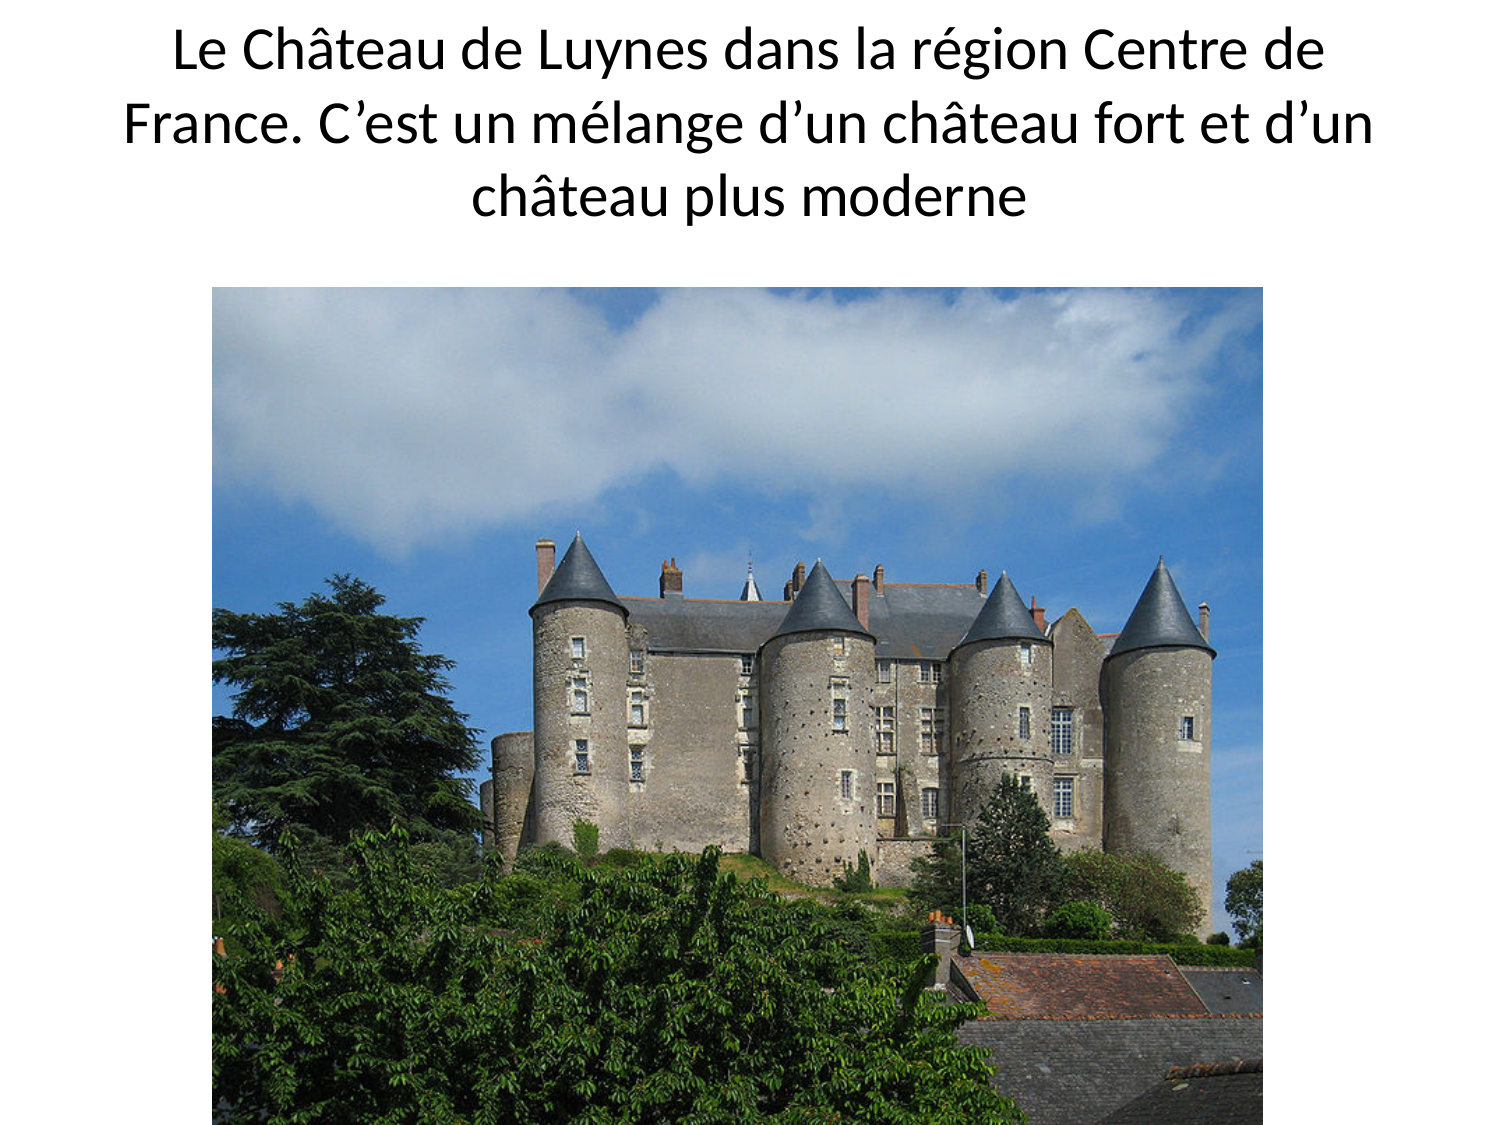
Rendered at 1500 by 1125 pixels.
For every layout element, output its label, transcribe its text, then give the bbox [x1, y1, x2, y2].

picture [212, 287, 1263, 1125]
title Le Château de Luynes dans la région Centre de France. C’est un mélange d’un château fort et d’un château plus moderne [74, 0, 1426, 238]
